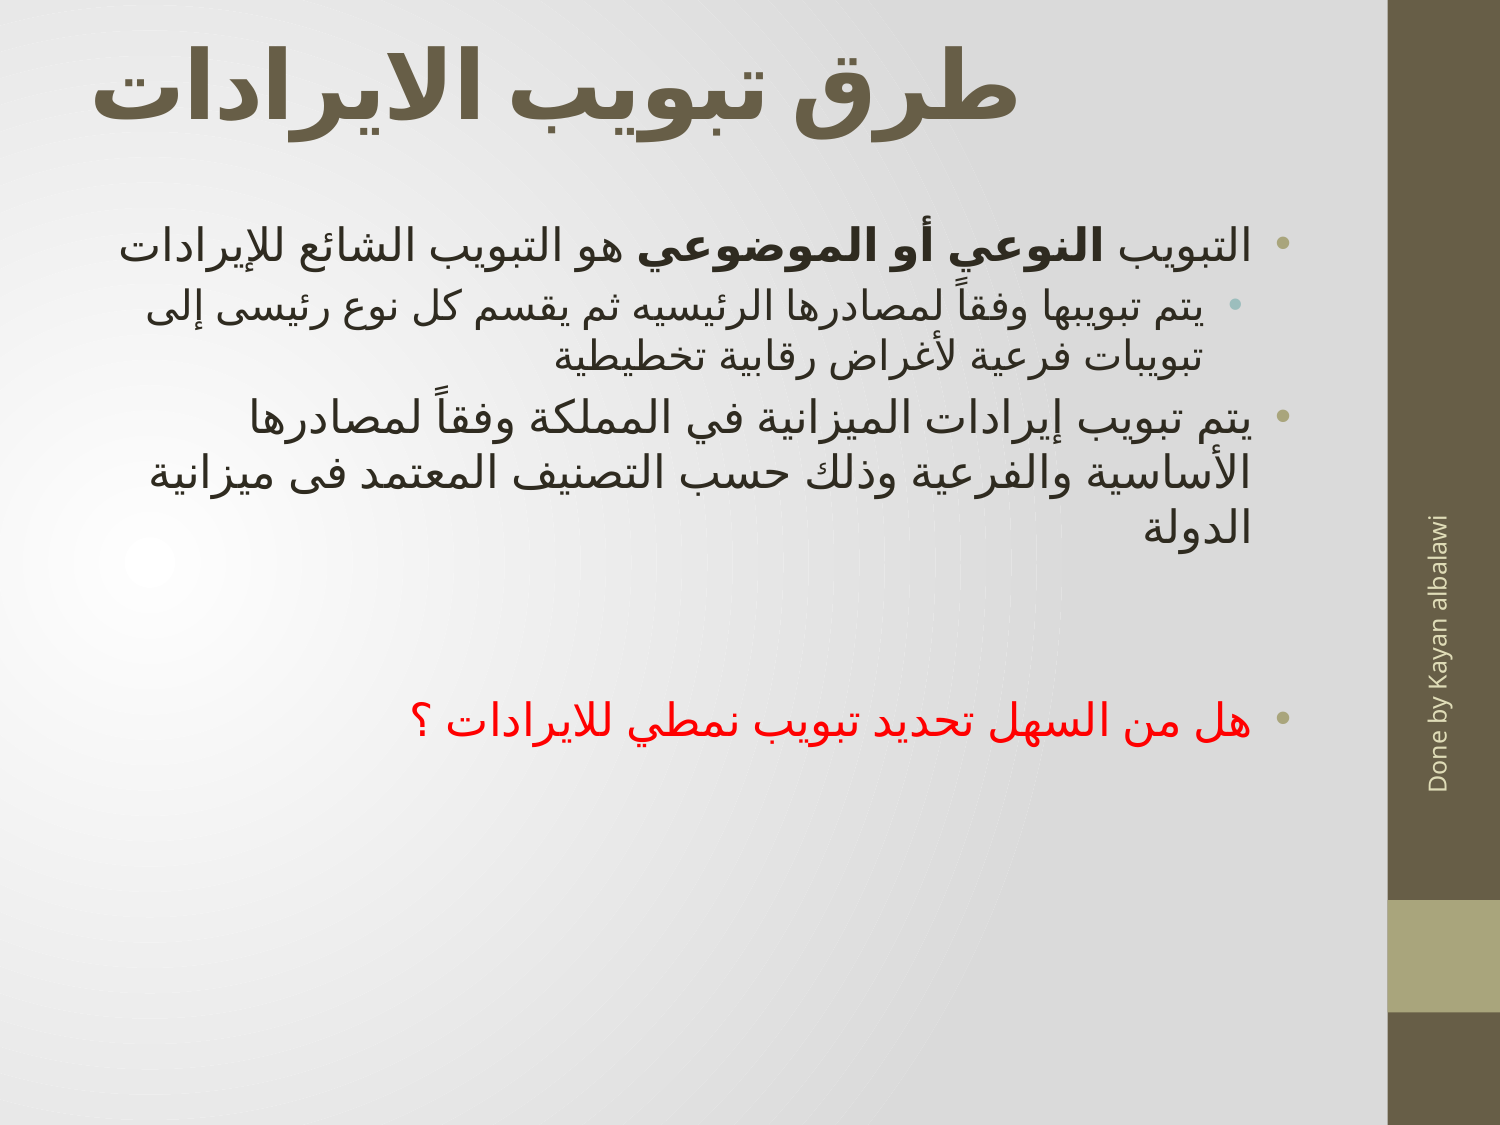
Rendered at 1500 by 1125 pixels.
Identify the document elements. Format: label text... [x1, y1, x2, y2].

title طرق تبويب الايرادات [75, 45, 1325, 208]
footer Done by Kayan albalawi [1408, 500, 1469, 889]
list التبويب النوعي أو الموضوعي هو التبويب الشائع للإيرادات يتم تبويبها وفقاً لمصادرها الرئيسيه ثم يقسم كل نوع رئيسى إلى تبويبات فرعية لأغراض رقابية تخطيطية يتم تبويب إيرادات الميزانية في المملكة وفقاً لمصادرها الأساسية والفرعية وذلك حسب التصنيف المعتمد فى ميزانية الدولة هل من السهل تحديد تبويب نمطي للايرادات ؟ [75, 208, 1325, 1050]
